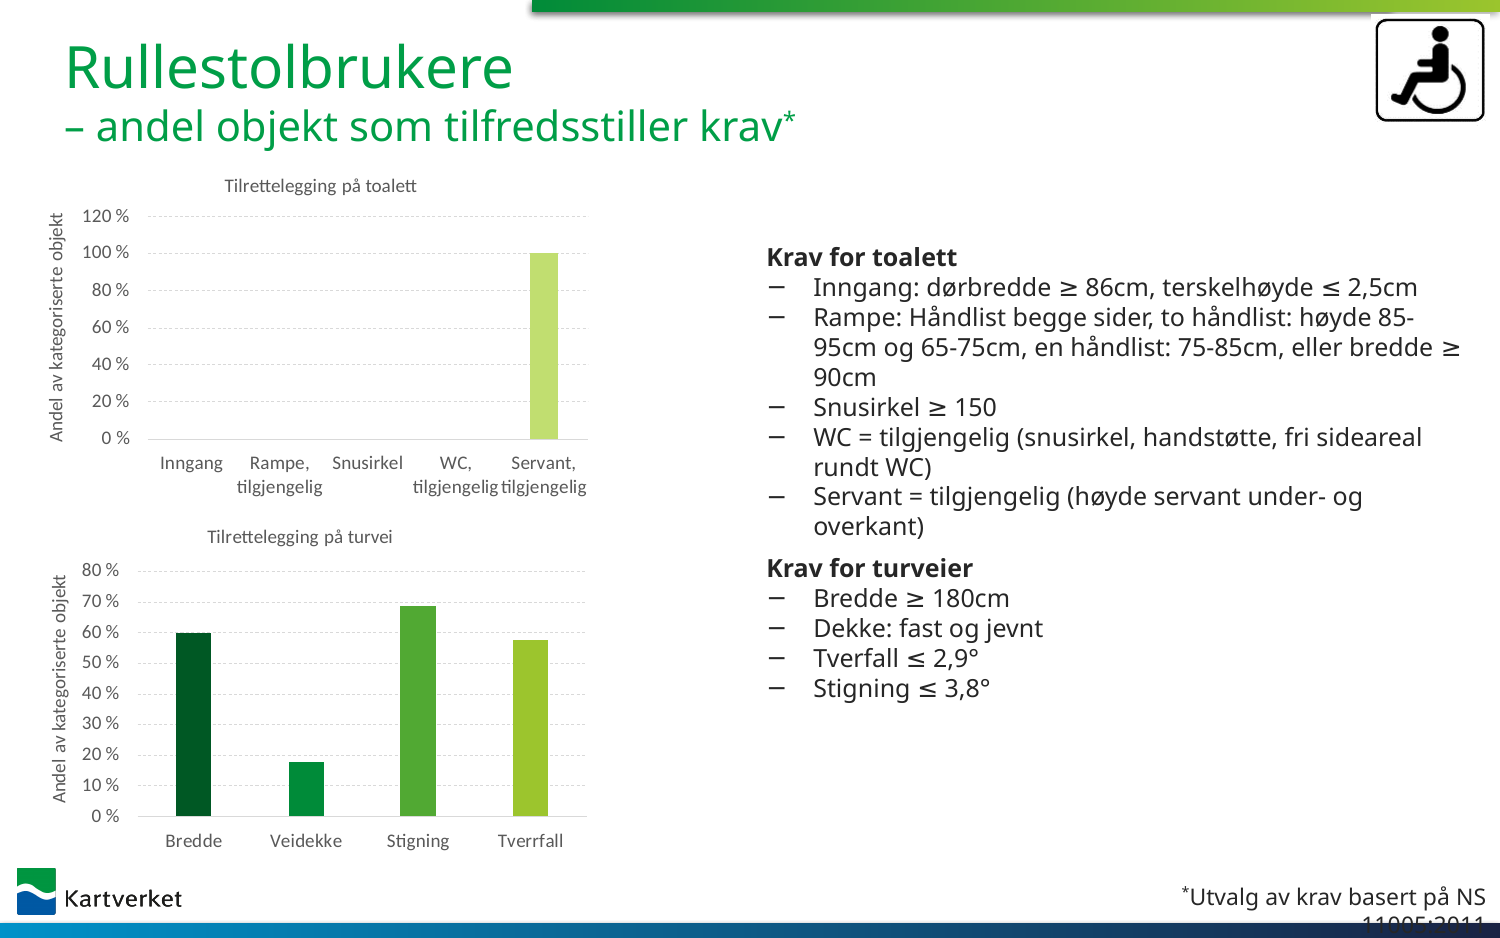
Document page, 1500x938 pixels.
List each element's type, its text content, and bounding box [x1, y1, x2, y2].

text_box Rullestolbrukere – andel objekt som tilfredsstiller krav* [49, 14, 1431, 158]
picture [41, 520, 598, 859]
picture [1371, 13, 1491, 127]
picture [41, 166, 599, 505]
text_box Krav for turveier Bredde ≥ 180cm Dekke: fast og jevnt Tverfall ≤ 2,9° Stigning ≤ 3,8° [751, 545, 1483, 710]
text_box *Utvalg av krav basert på NS 11005:2011 [1068, 873, 1500, 938]
text_box Krav for toalett Inngang: dørbredde ≥ 86cm, terskelhøyde ≤ 2,5cm Rampe: Håndlist begge sider, to håndlist: høyde 85-95cm og 65-75cm, en håndlist: 75-85cm, eller bredde ≥ 90cm Snusirkel ≥ 150 WC = tilgjengelig (snusirkel, handstøtte, fri sideareal rundt WC) Servant = tilgjengelig (høyde servant under- og overkant) [751, 234, 1483, 545]
